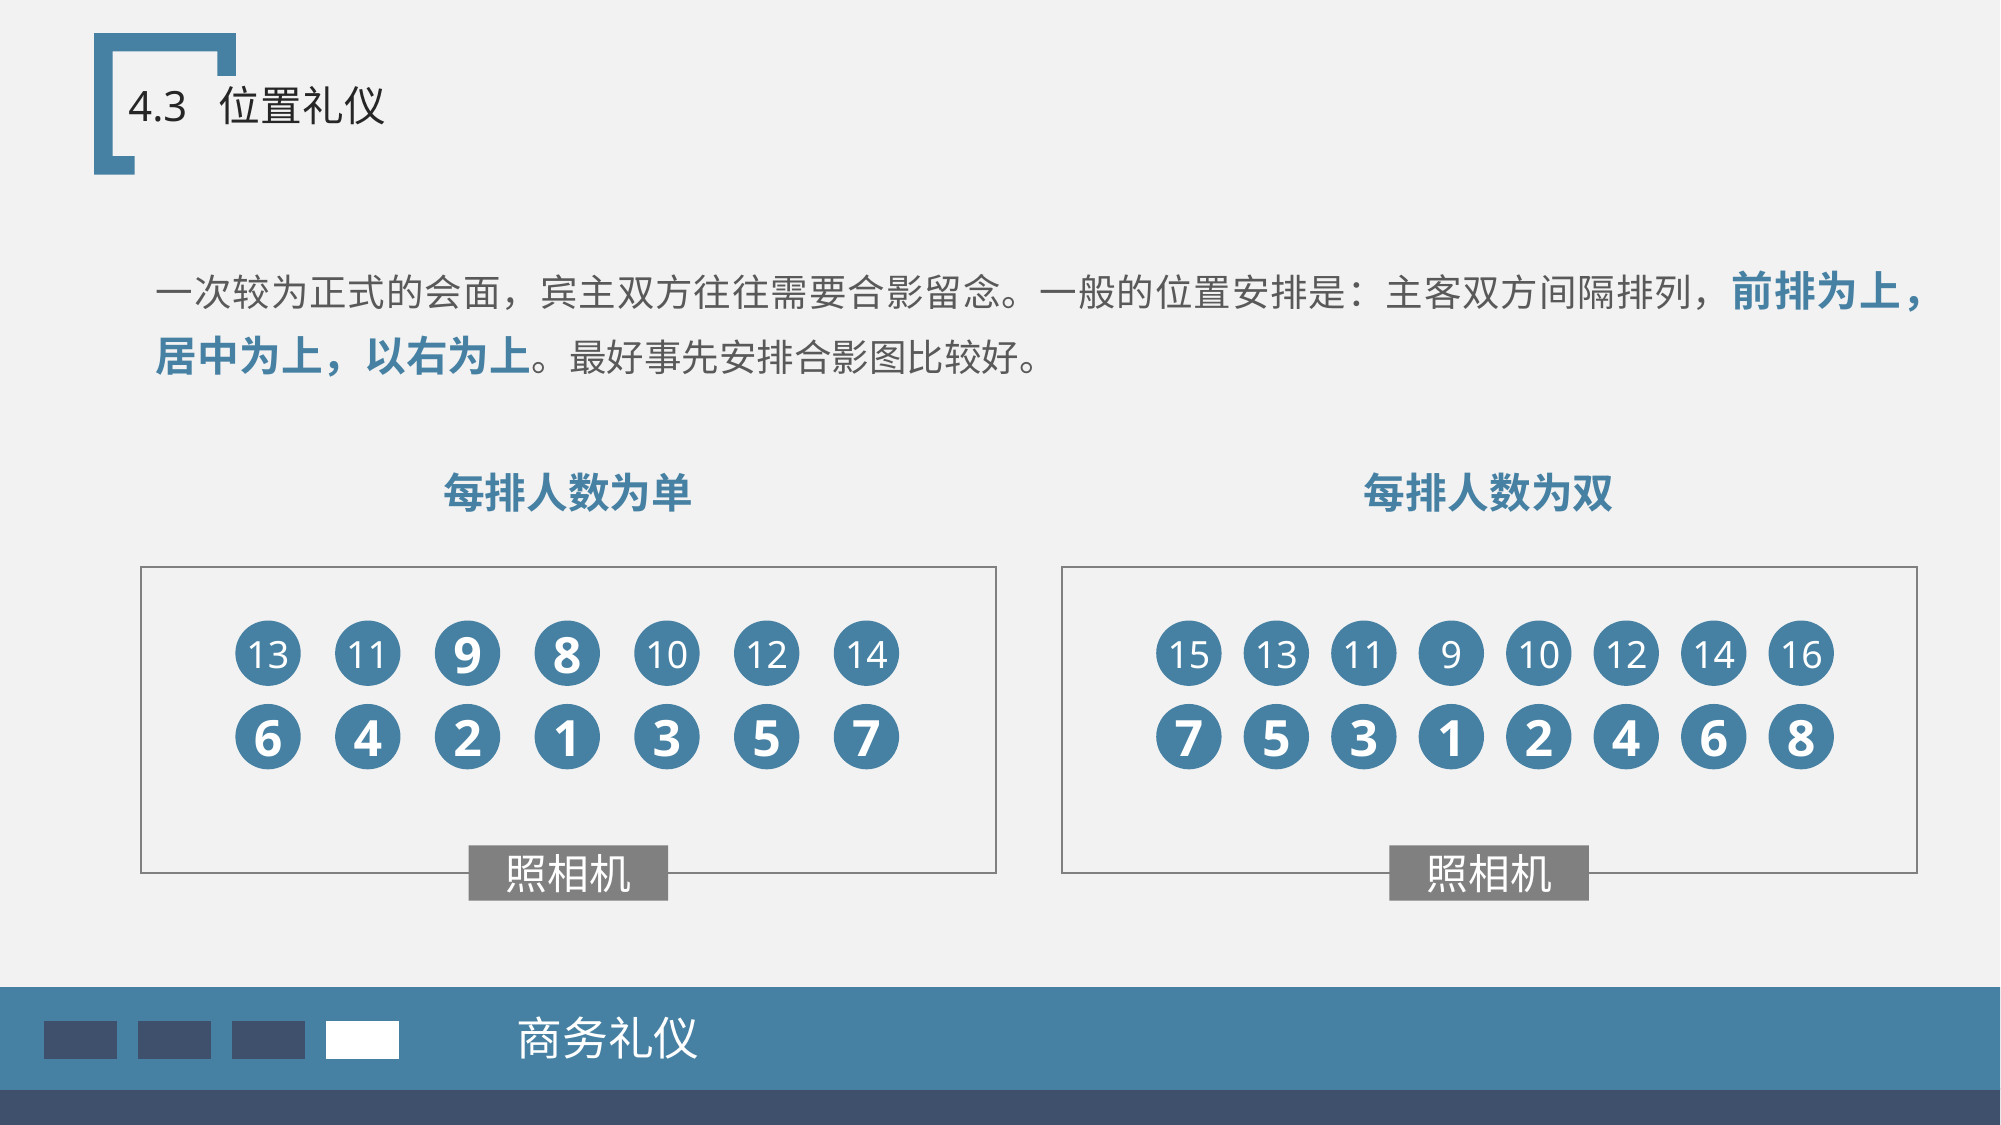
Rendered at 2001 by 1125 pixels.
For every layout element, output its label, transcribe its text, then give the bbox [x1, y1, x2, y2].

text_box 9 [434, 620, 501, 686]
text_box 5 [734, 703, 800, 770]
text_box 10 [634, 620, 700, 686]
text_box 6 [235, 703, 301, 770]
text_box 11 [1331, 620, 1397, 686]
text_box 3 [634, 703, 700, 770]
text_box 15 [1156, 620, 1222, 686]
text_box 13 [235, 620, 301, 686]
text_box 4 [1593, 703, 1659, 770]
text_box 4 [335, 703, 401, 770]
text_box 每排人数为双 [1349, 459, 1630, 525]
text_box 7 [1156, 703, 1222, 770]
text_box 12 [734, 620, 800, 686]
text_box 每排人数为单 [428, 459, 709, 525]
text_box 12 [1593, 620, 1659, 686]
text_box 1 [534, 703, 600, 770]
text_box 16 [1768, 620, 1834, 686]
text_box 照相机 [1389, 845, 1590, 901]
text_box [140, 566, 997, 874]
text_box 2 [434, 703, 501, 770]
text_box 7 [833, 703, 900, 770]
text_box 2 [1506, 703, 1572, 770]
text_box 9 [1418, 620, 1485, 686]
text_box 照相机 [468, 845, 669, 901]
text_box 4.3 位置礼仪 [113, 72, 704, 138]
text_box 10 [1506, 620, 1572, 686]
text_box 13 [1243, 620, 1310, 686]
text_box 3 [1331, 703, 1397, 770]
text_box 11 [335, 620, 401, 686]
text_box 5 [1243, 703, 1310, 770]
text_box 8 [1768, 703, 1834, 770]
text_box 14 [833, 620, 900, 686]
text_box 1 [1418, 703, 1485, 770]
text_box 8 [534, 620, 600, 686]
text_box 一次较为正式的会面，宾主双方往往需要合影留念。一般的位置安排是：主客双方间隔排列，前排为上，居中为上，以右为上。最好事先安排合影图比较好。 [141, 241, 1917, 387]
text_box [1061, 566, 1918, 874]
text_box 14 [1681, 620, 1747, 686]
text_box 6 [1681, 703, 1747, 770]
